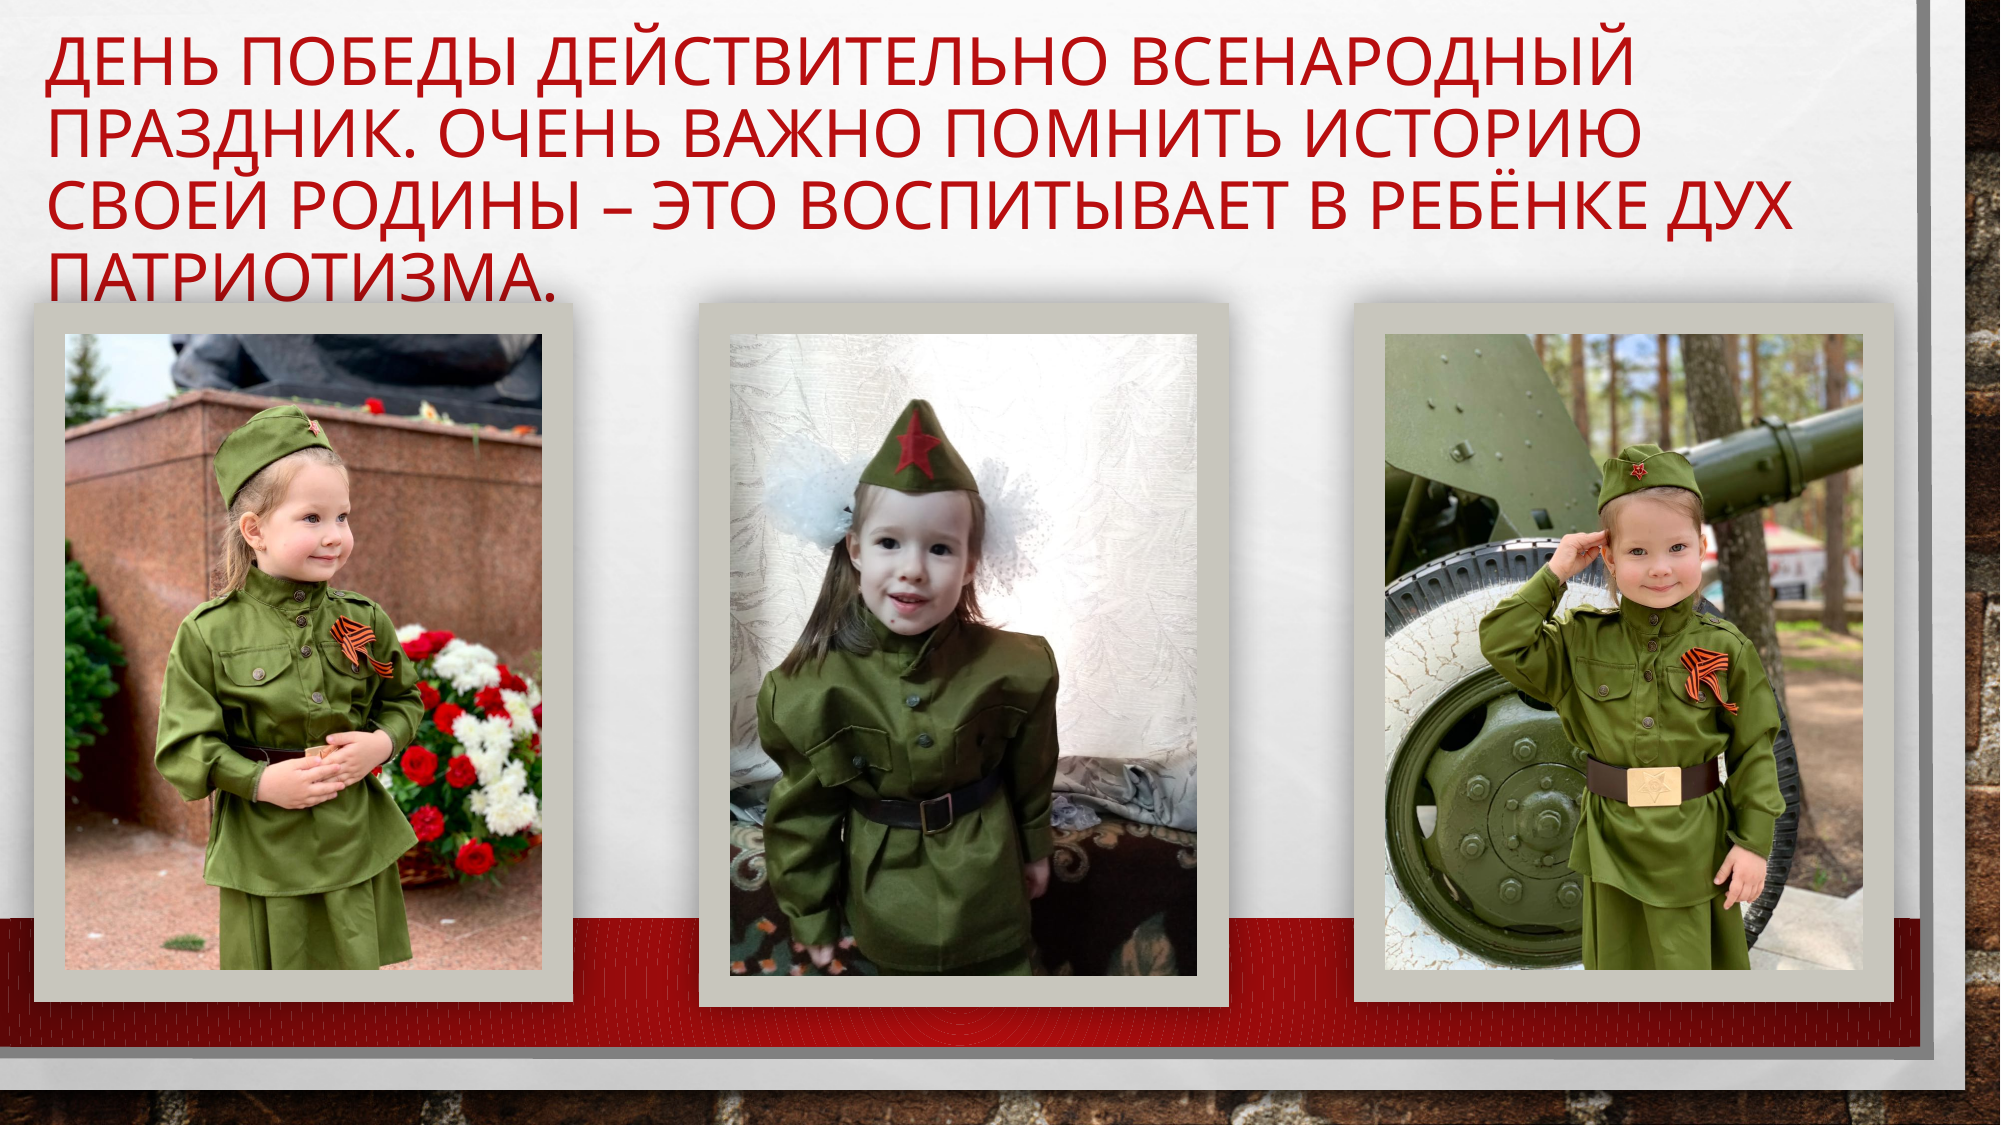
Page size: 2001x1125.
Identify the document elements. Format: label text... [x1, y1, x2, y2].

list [64, 333, 543, 971]
title День Победы действительно всенародный праздник. Очень важно помнить историю своей Родины – это воспитывает в ребёнке дух патриотизма. [30, 44, 1863, 300]
picture [0, 0, 2000, 1125]
picture [729, 333, 1198, 977]
picture [1384, 333, 1863, 971]
